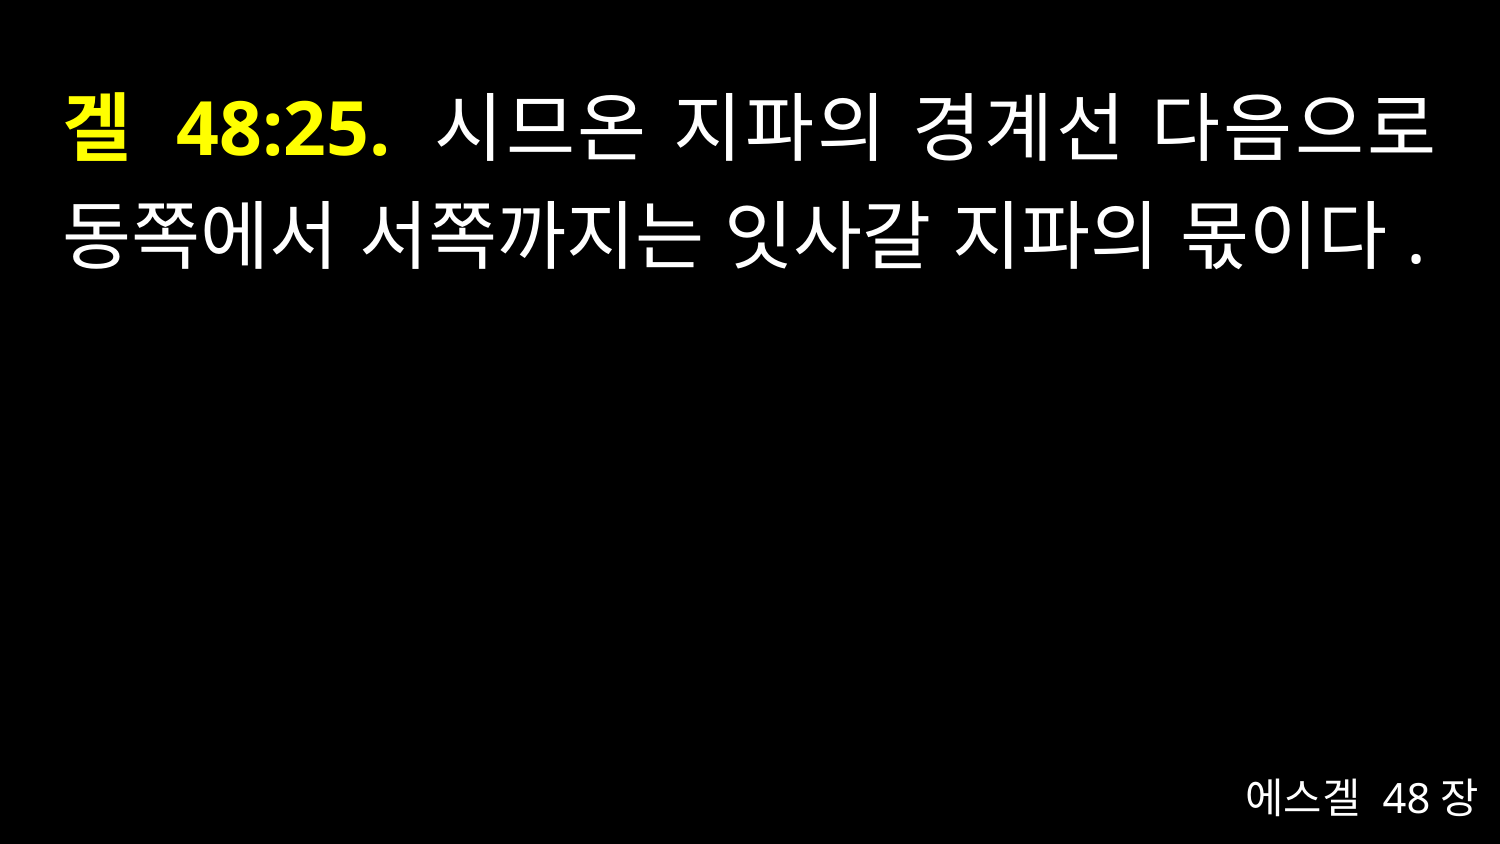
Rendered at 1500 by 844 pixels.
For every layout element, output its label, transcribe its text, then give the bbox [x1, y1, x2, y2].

title 겔 48:25. 시므온 지파의 경계선 다음으로 동쪽에서 서쪽까지는 잇사갈 지파의 몫이다. [0, 0, 1500, 844]
subtitle 에스겔 48장 [916, 770, 1500, 844]
